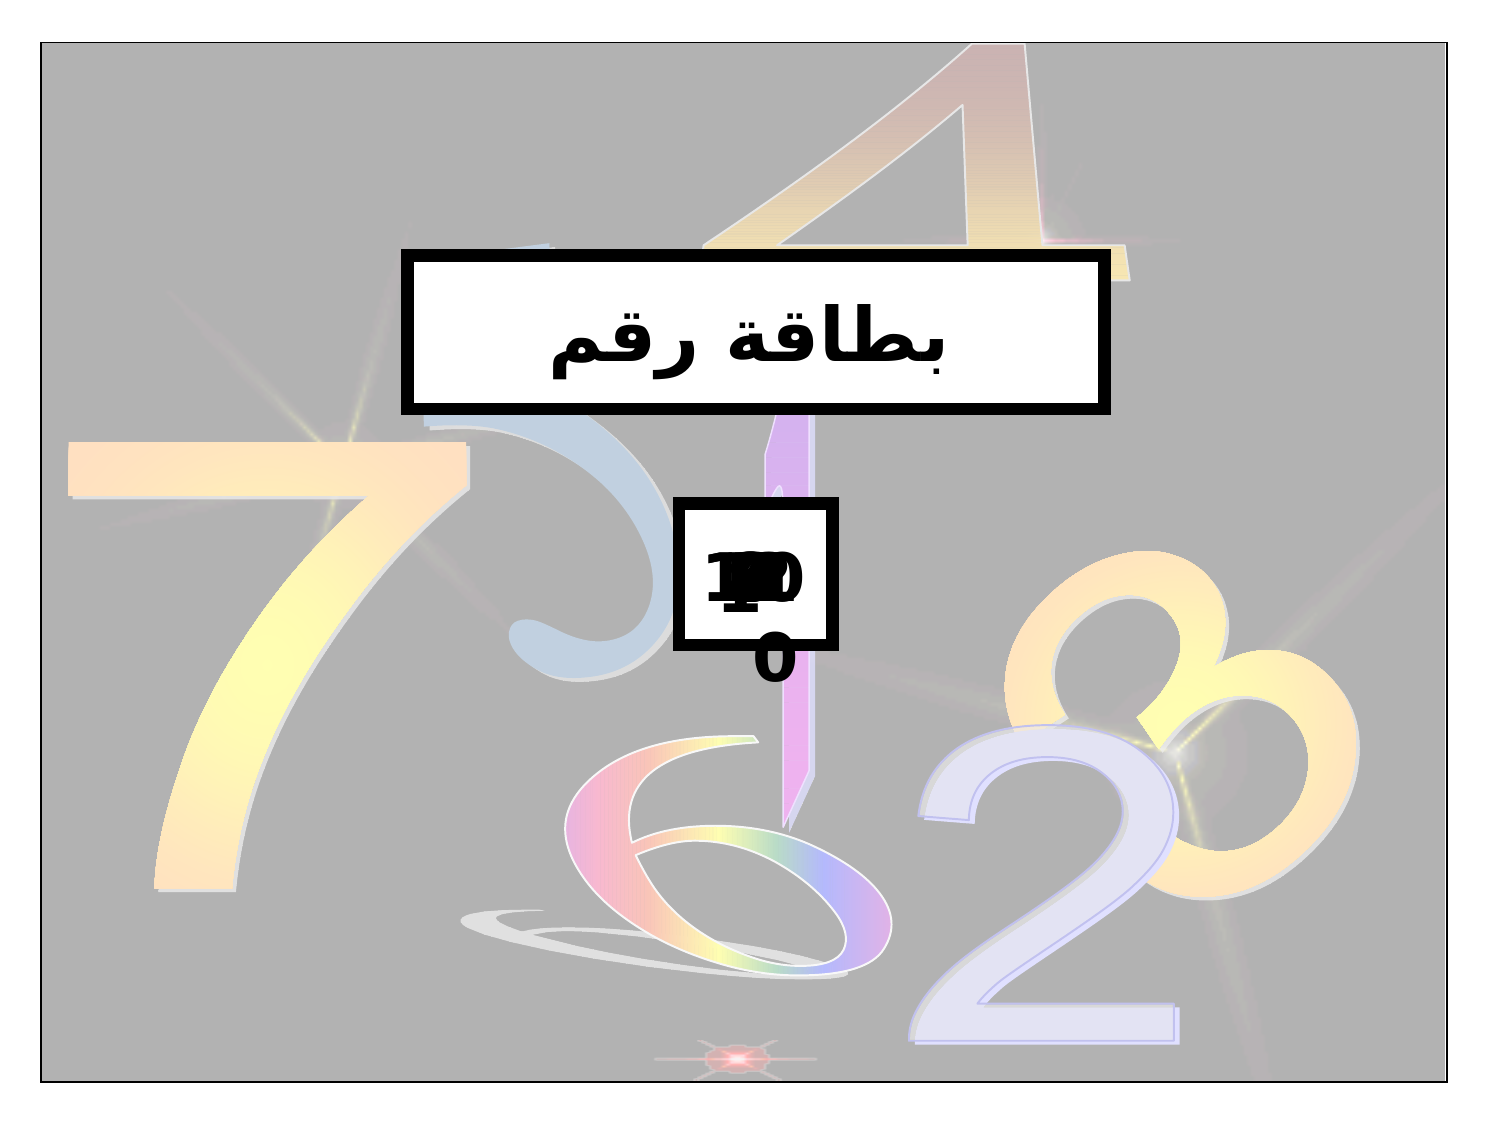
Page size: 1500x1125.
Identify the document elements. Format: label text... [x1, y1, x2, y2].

text_box 12 [655, 527, 809, 622]
text_box بطاقة رقم [533, 278, 965, 384]
text_box [41, 42, 1447, 1083]
text_box [679, 503, 833, 646]
text_box [407, 255, 1105, 410]
text_box 10 [814, 527, 821, 622]
text_box 10 [714, 527, 814, 702]
